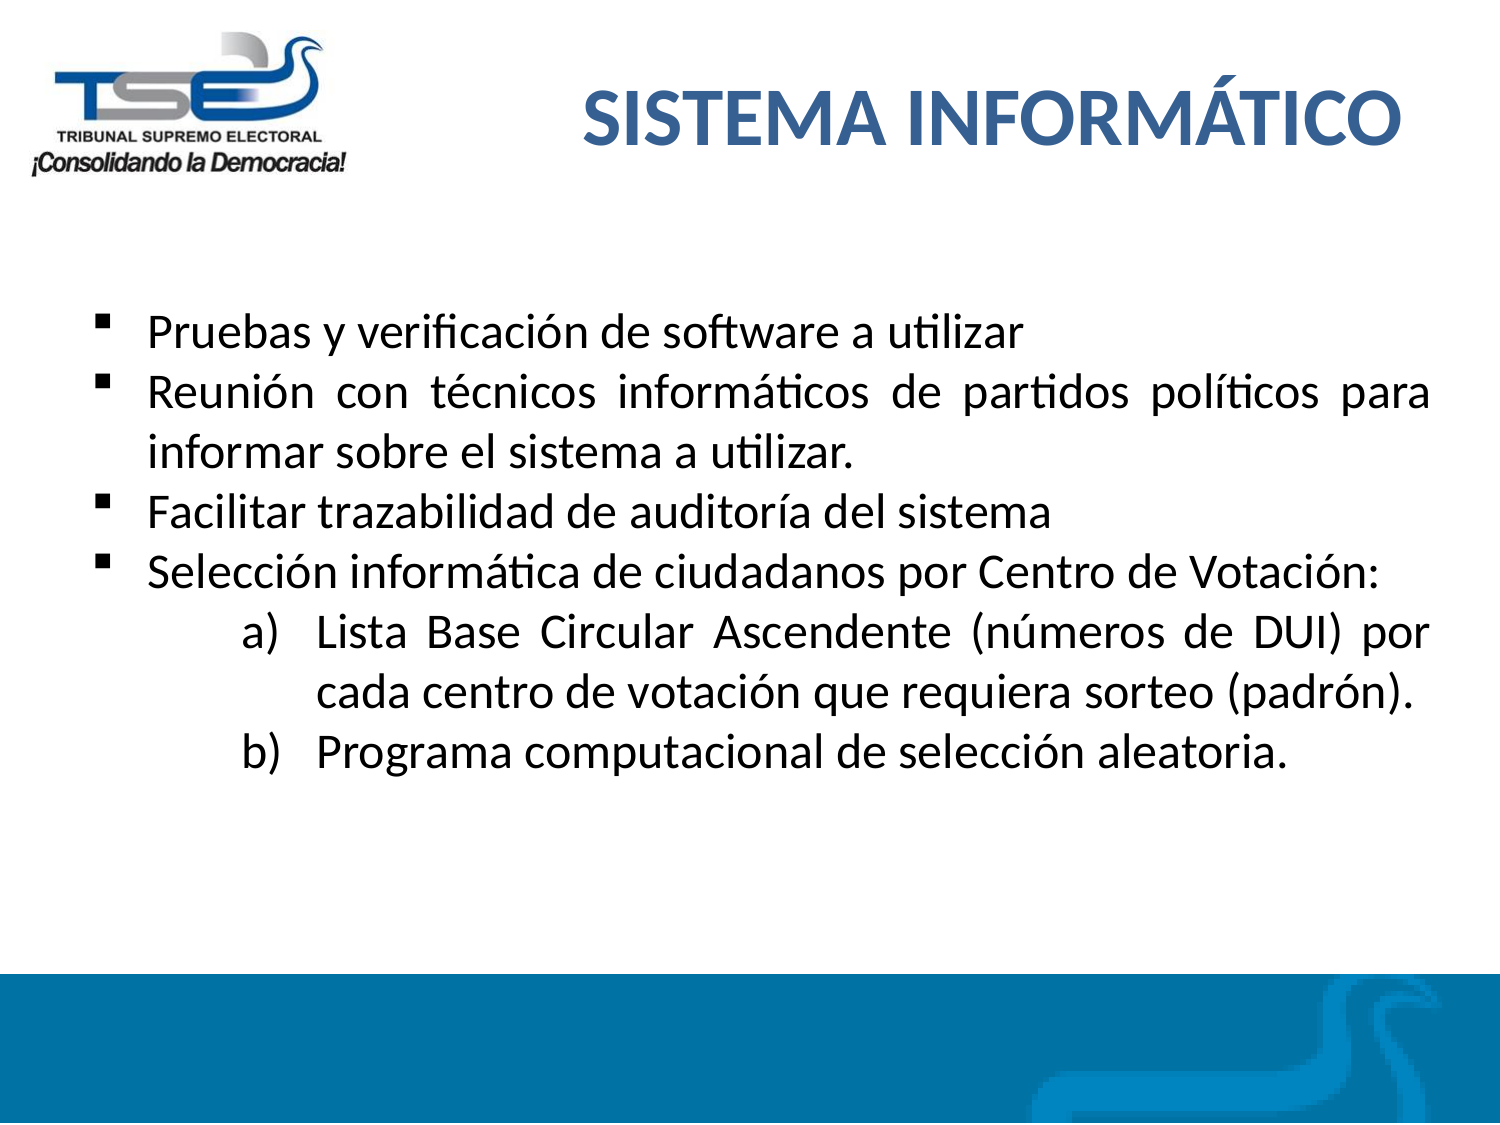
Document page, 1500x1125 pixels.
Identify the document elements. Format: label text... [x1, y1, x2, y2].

picture [29, 30, 349, 179]
text_box SISTEMA INFORMÁTICO [567, 54, 1495, 170]
text_box Pruebas y verificación de software a utilizar Reunión con técnicos informáticos de partidos políticos para informar sobre el sistema a utilizar. Facilitar trazabilidad de auditoría del sistema Selección informática de ciudadanos por Centro de Votación: Lista Base Circular Ascendente (números de DUI) por cada centro de votación que requiera sorteo (padrón). Programa computacional de selección aleatoria. [76, 290, 1447, 786]
